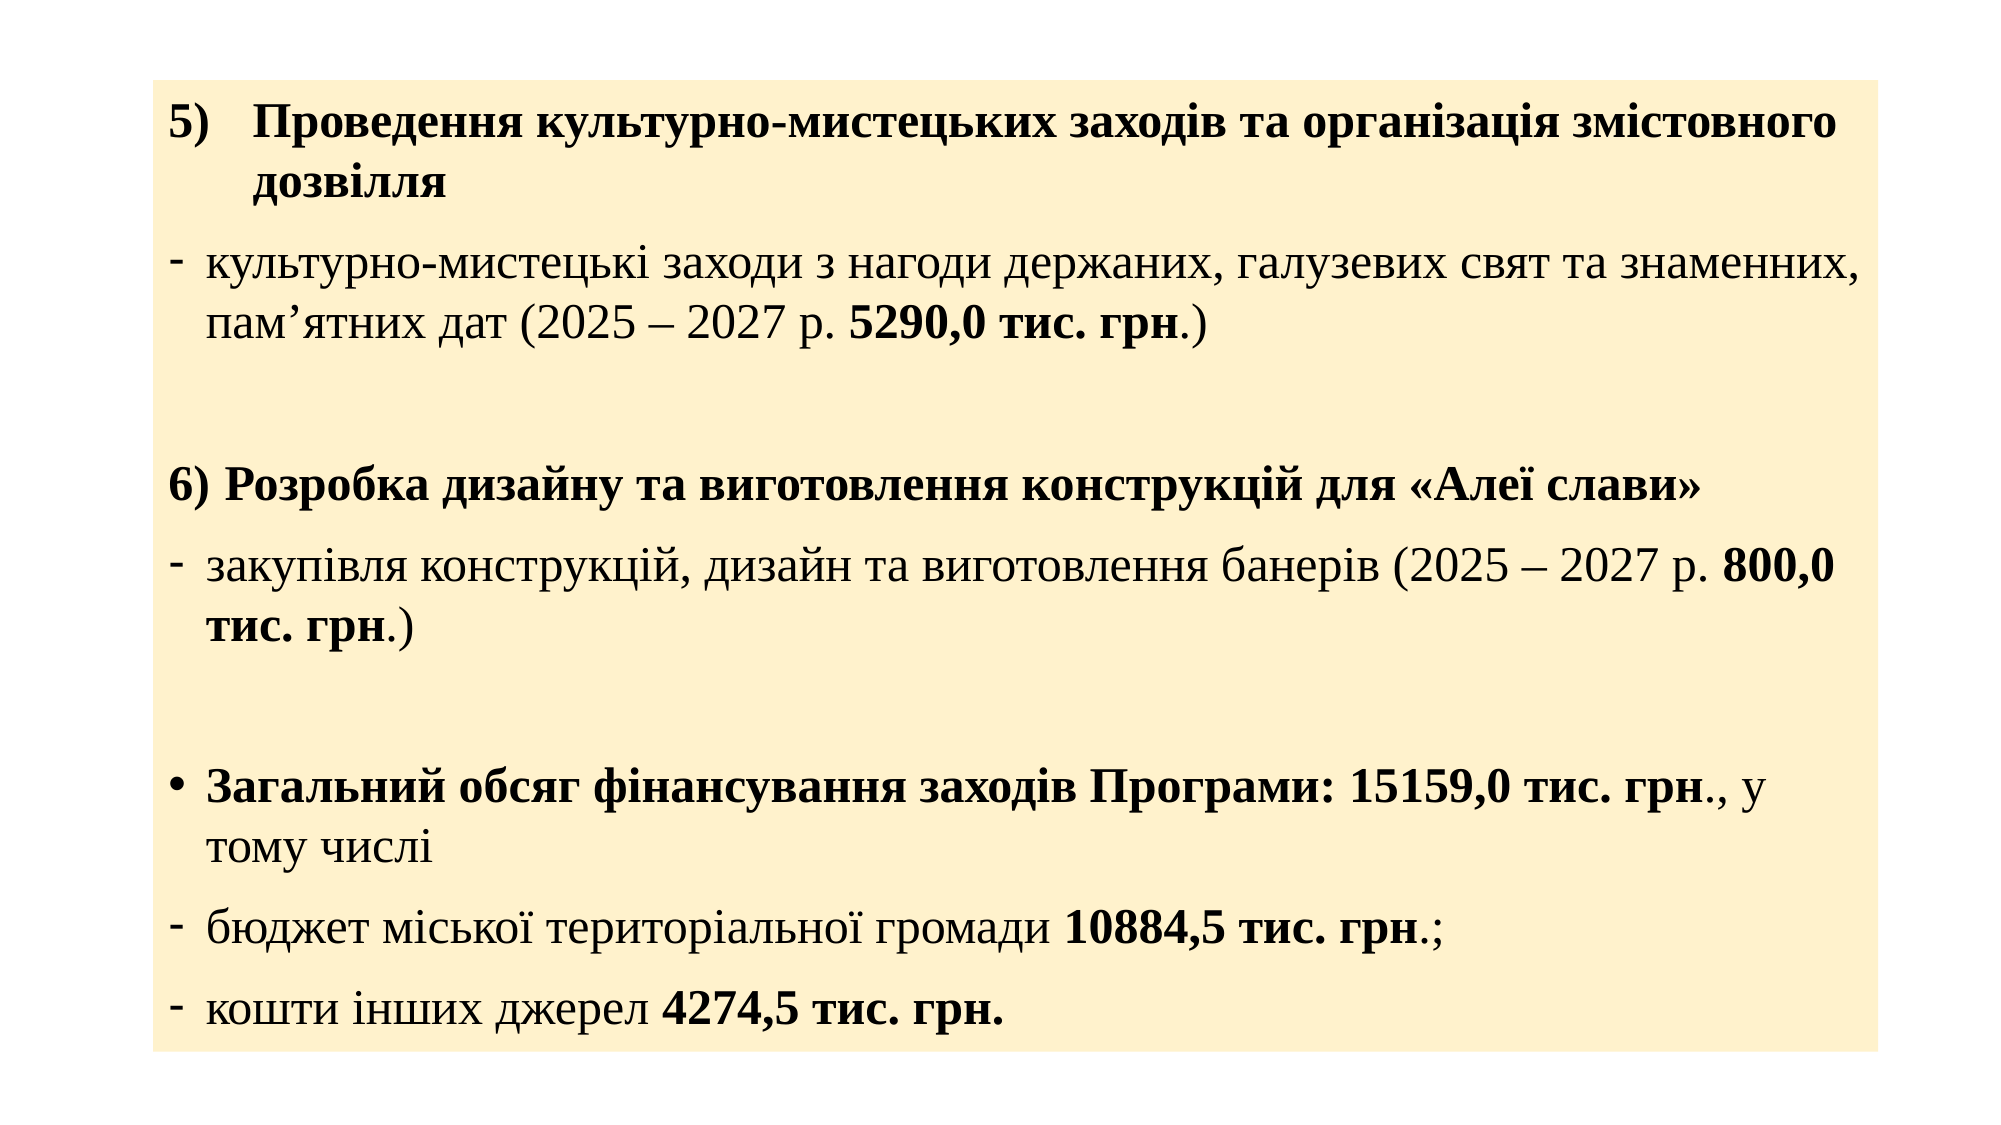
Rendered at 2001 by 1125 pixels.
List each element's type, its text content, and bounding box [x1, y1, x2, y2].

list Проведення культурно-мистецьких заходів та організація змістовного дозвілля культурно-мистецькі заходи з нагоди держаних, галузевих свят та знаменних, пам’ятних дат (2025 – 2027 р. 5290,0 тис. грн.) Розробка дизайну та виготовлення конструкцій для «Алеї слави» закупівля конструкцій, дизайн та виготовлення банерів (2025 – 2027 р. 800,0 тис. грн.) Загальний обсяг фінансування заходів Програми: 15159,0 тис. грн., у тому числі бюджет міської територіальної громади 10884,5 тис. грн.; кошти інших джерел 4274,5 тис. грн. [153, 80, 1879, 1052]
